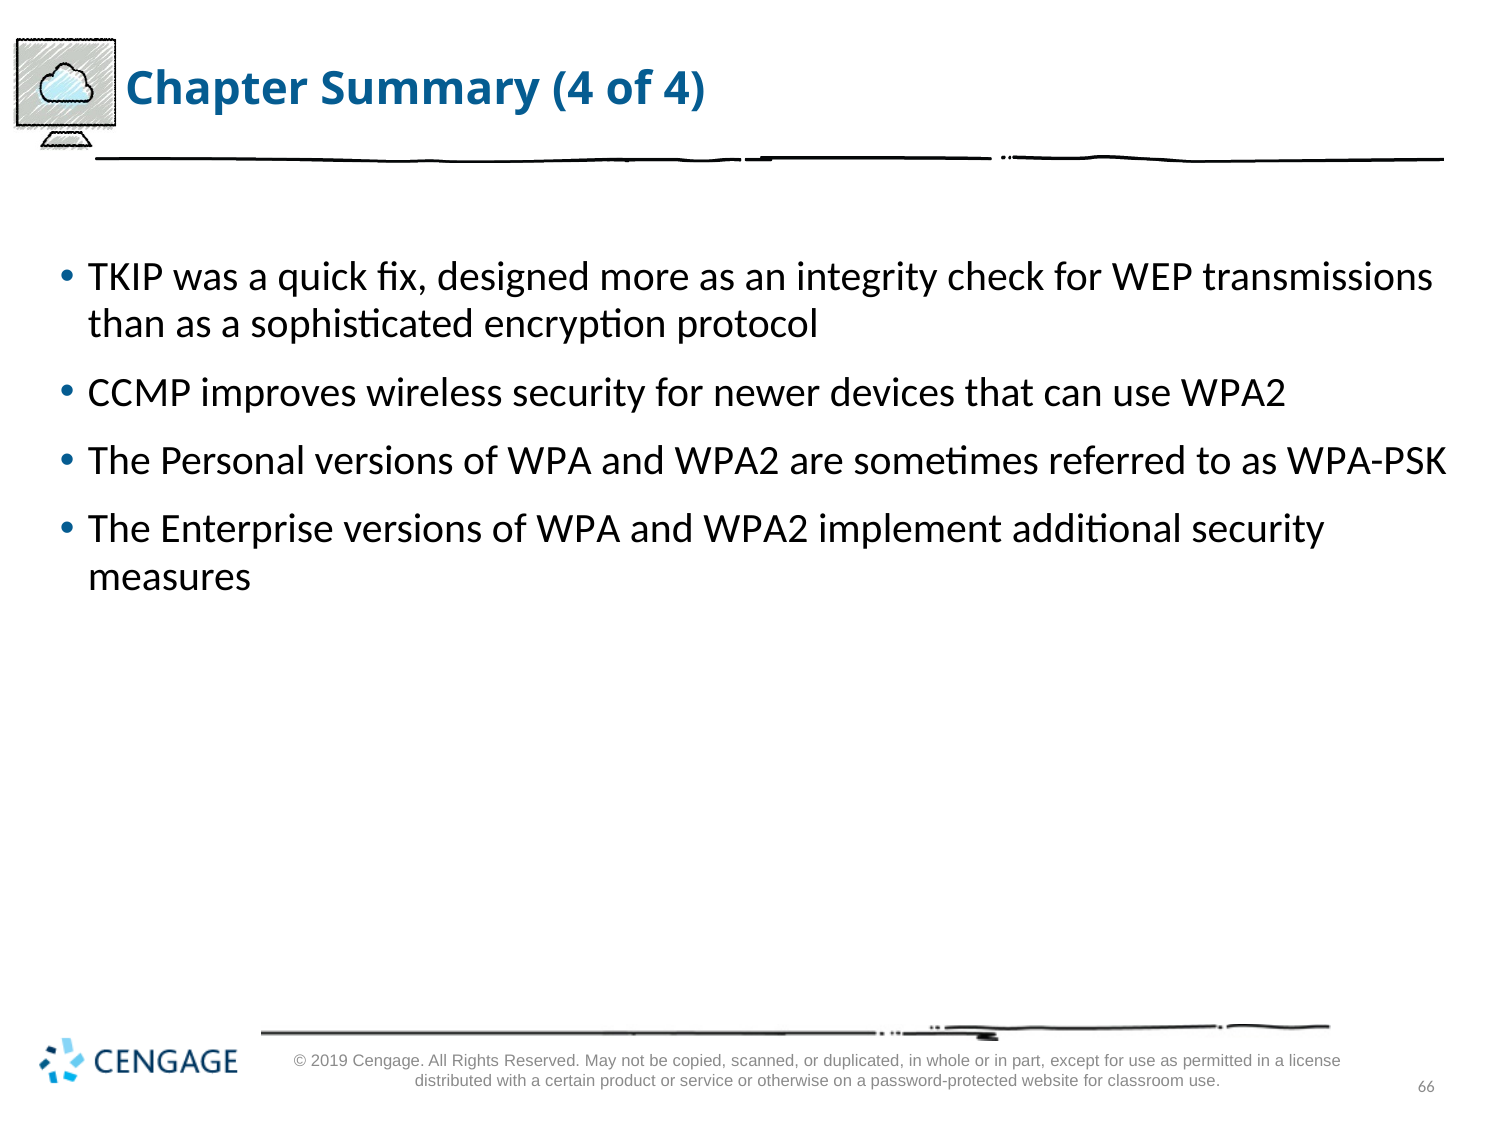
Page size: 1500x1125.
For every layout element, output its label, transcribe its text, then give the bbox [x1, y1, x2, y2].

picture [261, 1024, 1331, 1041]
footer © 2019 Cengage. All Rights Reserved. May not be copied, scanned, or duplicated, in whole or in part, except for use as permitted in a license distributed with a certain product or service or otherwise on a password-protected website for classroom use. [262, 1050, 1375, 1091]
picture [13, 36, 117, 151]
picture [95, 155, 1444, 163]
title Chapter Summary (4 of 4) [125, 66, 1442, 116]
list T K I P was a quick fix, designed more as an integrity check for W E P transmissions than as a sophisticated encryption protocol C C M P improves wireless security for newer devices that can use W P A2 The Personal versions of W P A and W P A2 are sometimes referred to as W P A-P S K The Enterprise versions of W P A and W P A2 implement additional security measures [59, 252, 1450, 604]
picture [19, 1024, 250, 1096]
